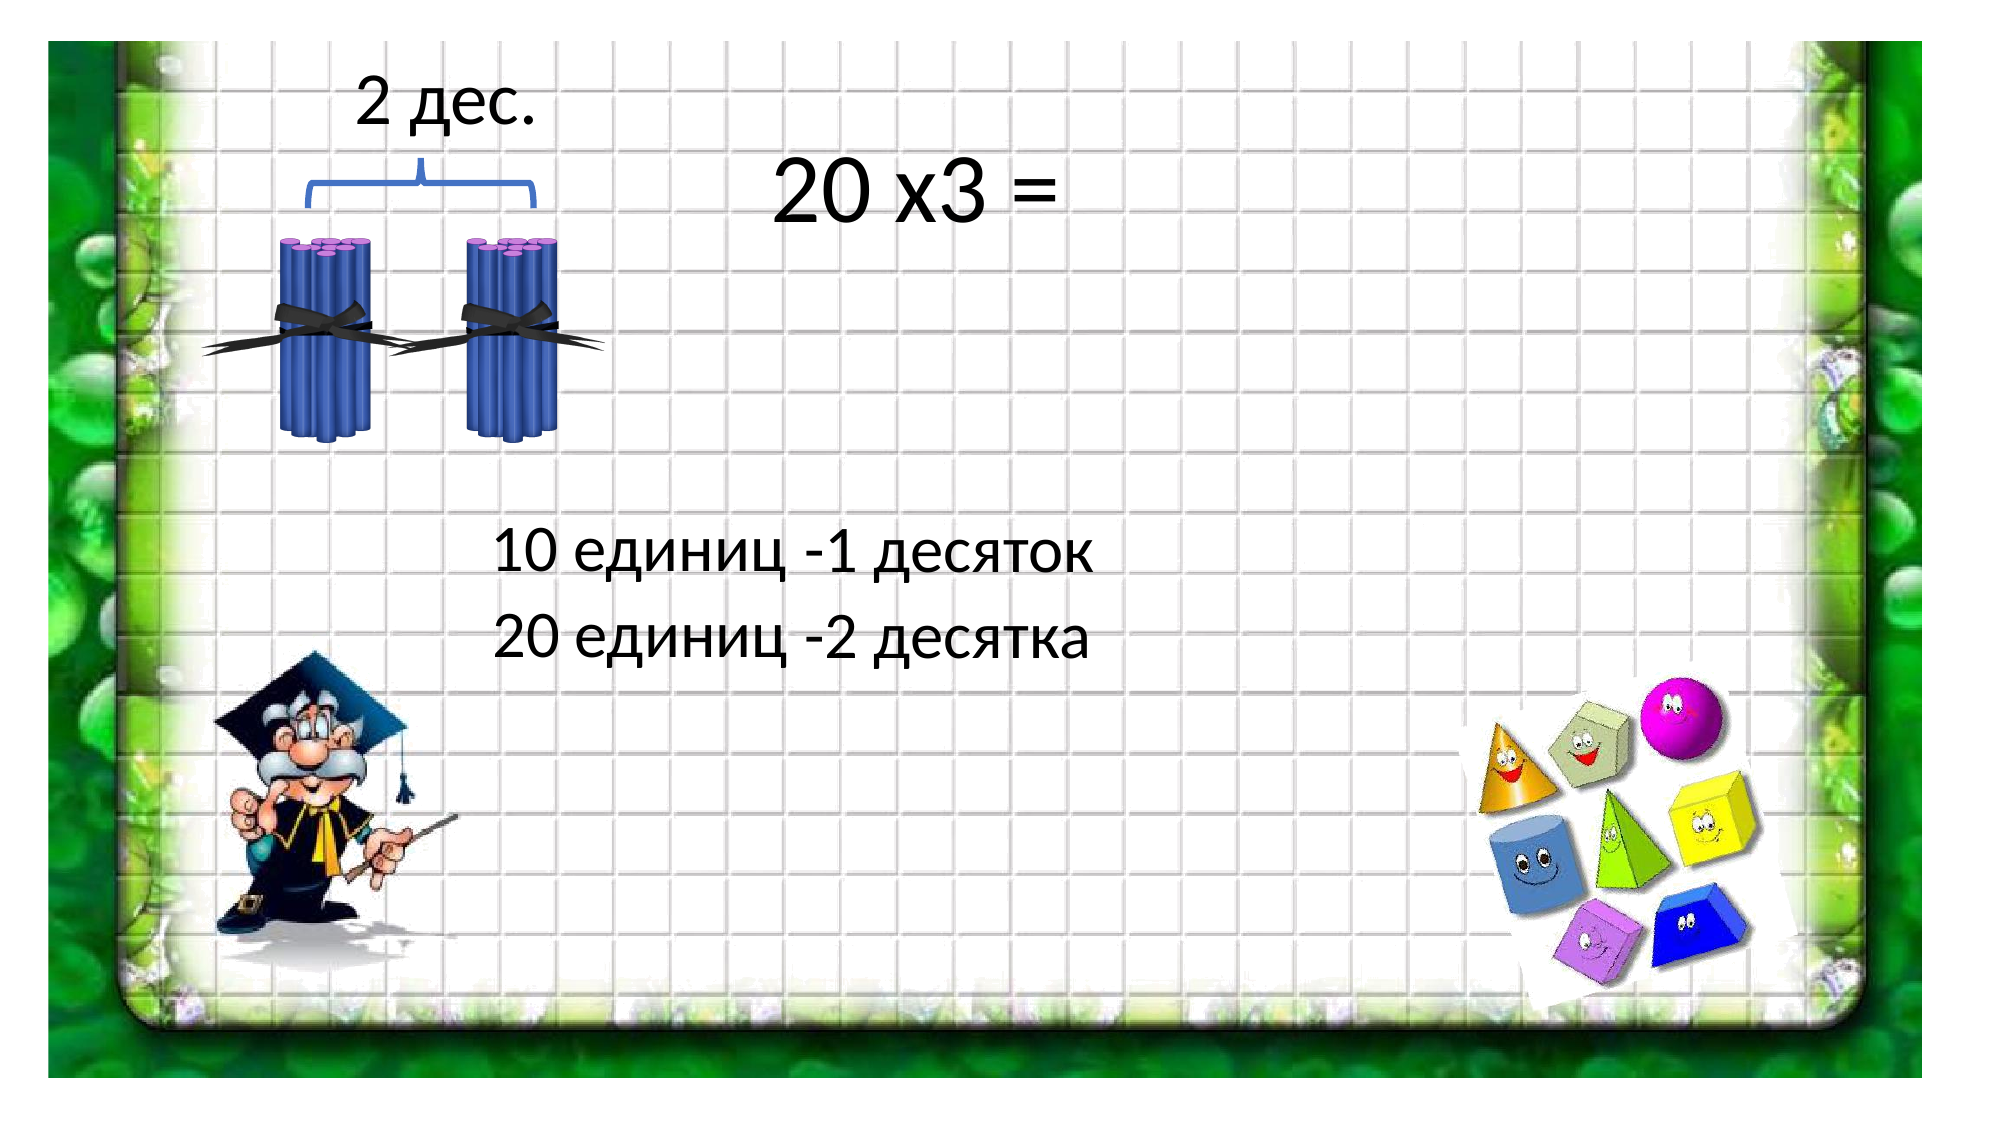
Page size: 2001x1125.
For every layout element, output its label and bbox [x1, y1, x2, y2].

picture [48, 41, 1922, 1078]
